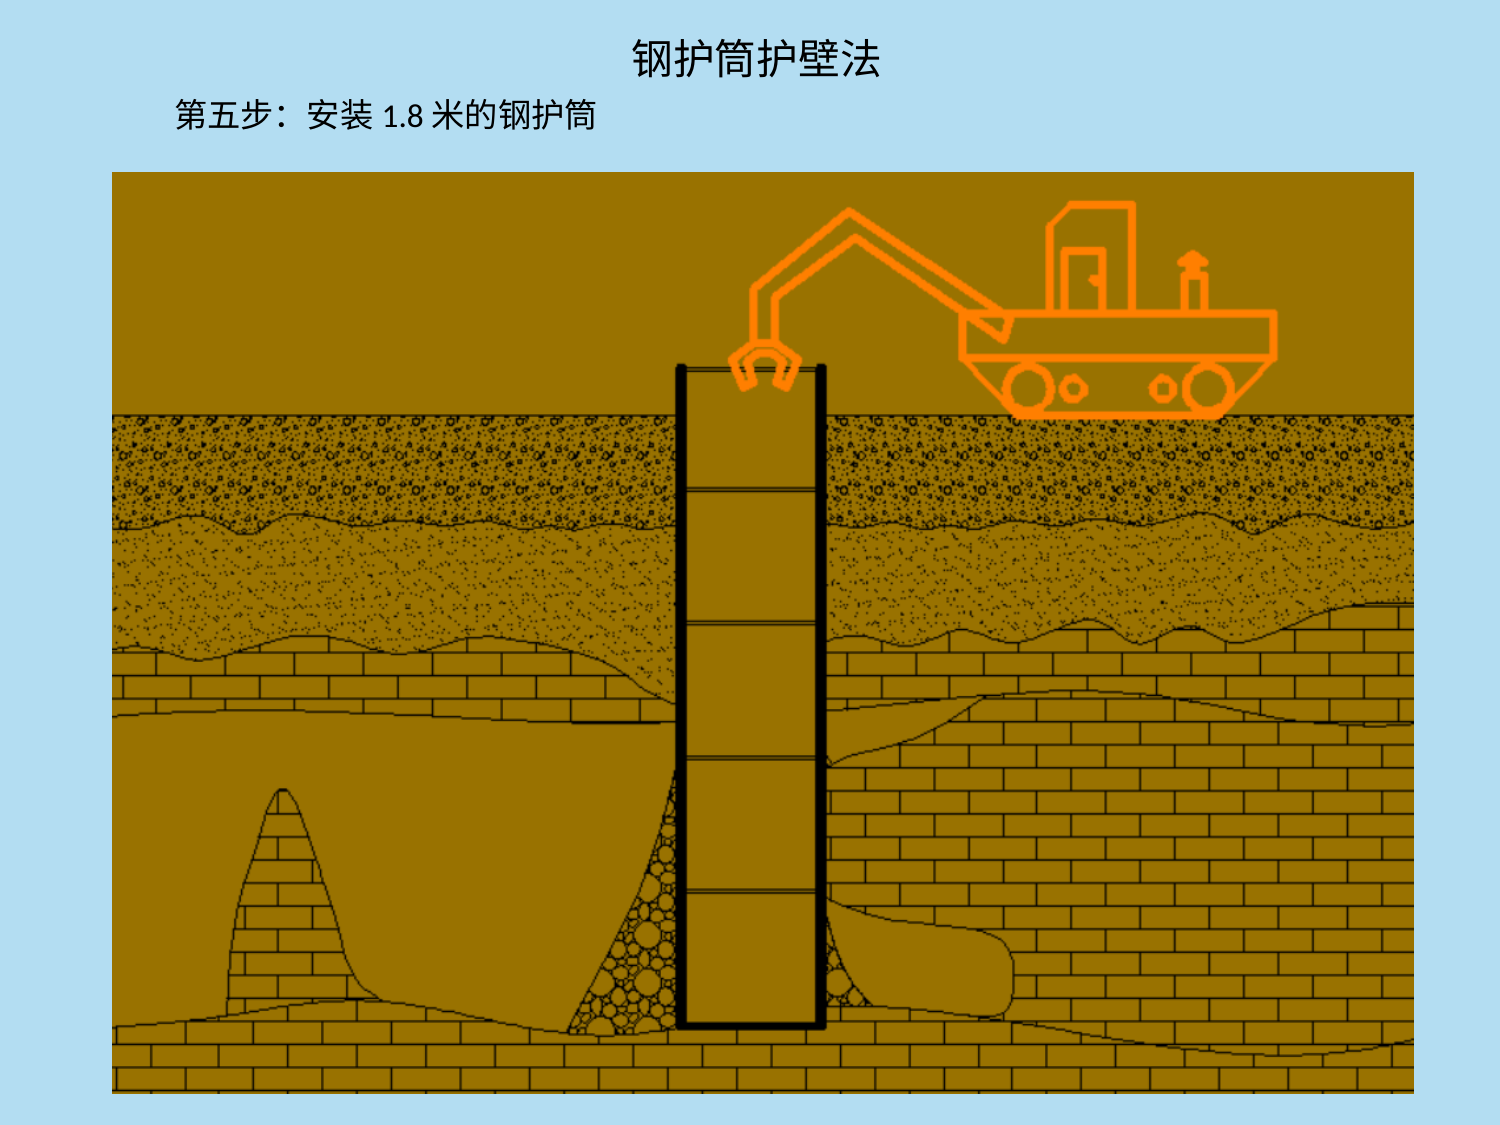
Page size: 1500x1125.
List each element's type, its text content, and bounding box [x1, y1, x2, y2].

text_box 钢护筒护壁法 第五步：安装1.8米的钢护筒 [159, 30, 1354, 149]
picture [112, 172, 1414, 1094]
